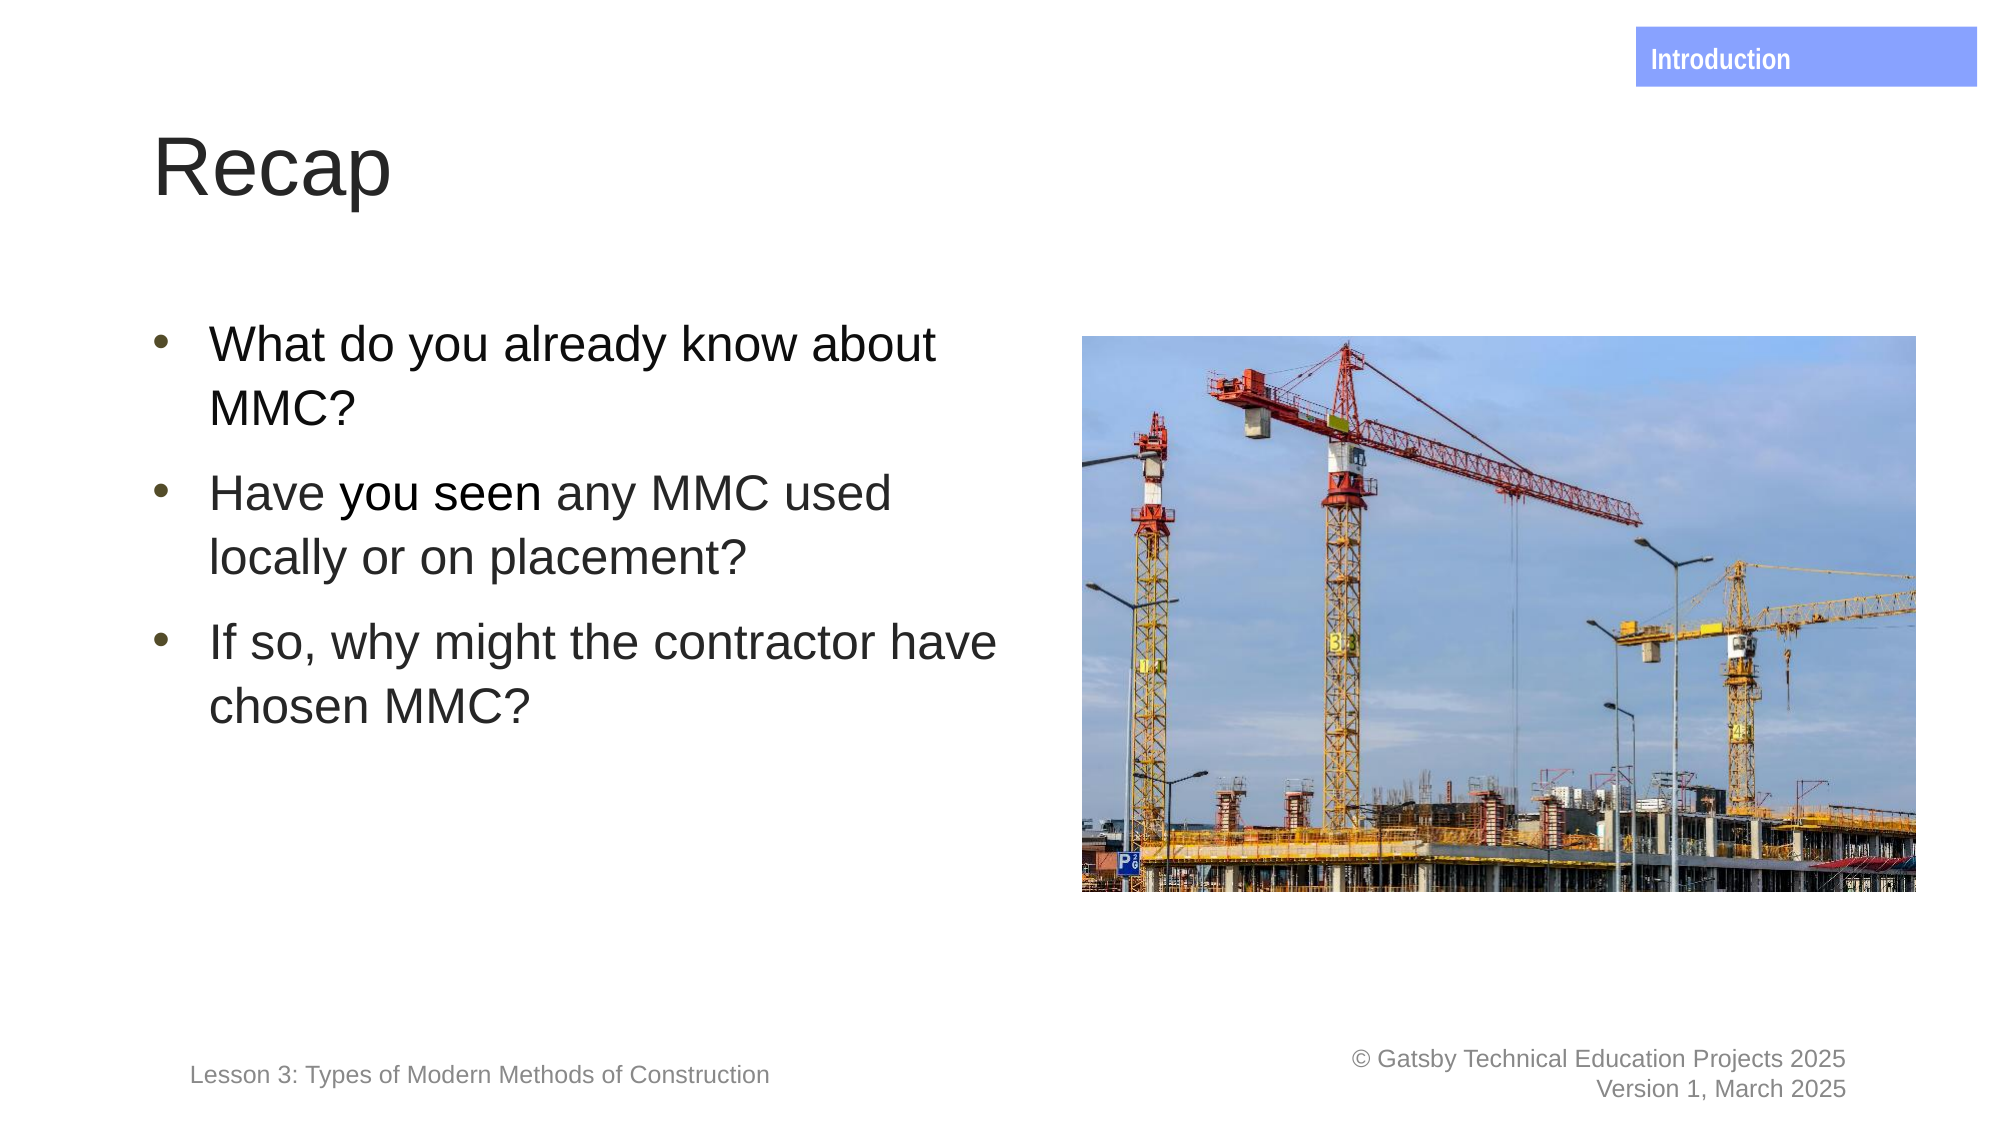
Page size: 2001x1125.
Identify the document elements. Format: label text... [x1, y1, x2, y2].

title Recap [137, 59, 1863, 278]
list Introduction [1636, 26, 1978, 87]
picture [1082, 336, 1916, 892]
list Lesson 3: Types of Modern Methods of Construction [137, 1042, 829, 1103]
list What do you already know about MMC? Have you seen any MMC used locally or on placement? If so, why might the contractor have chosen MMC? [137, 299, 1040, 1014]
